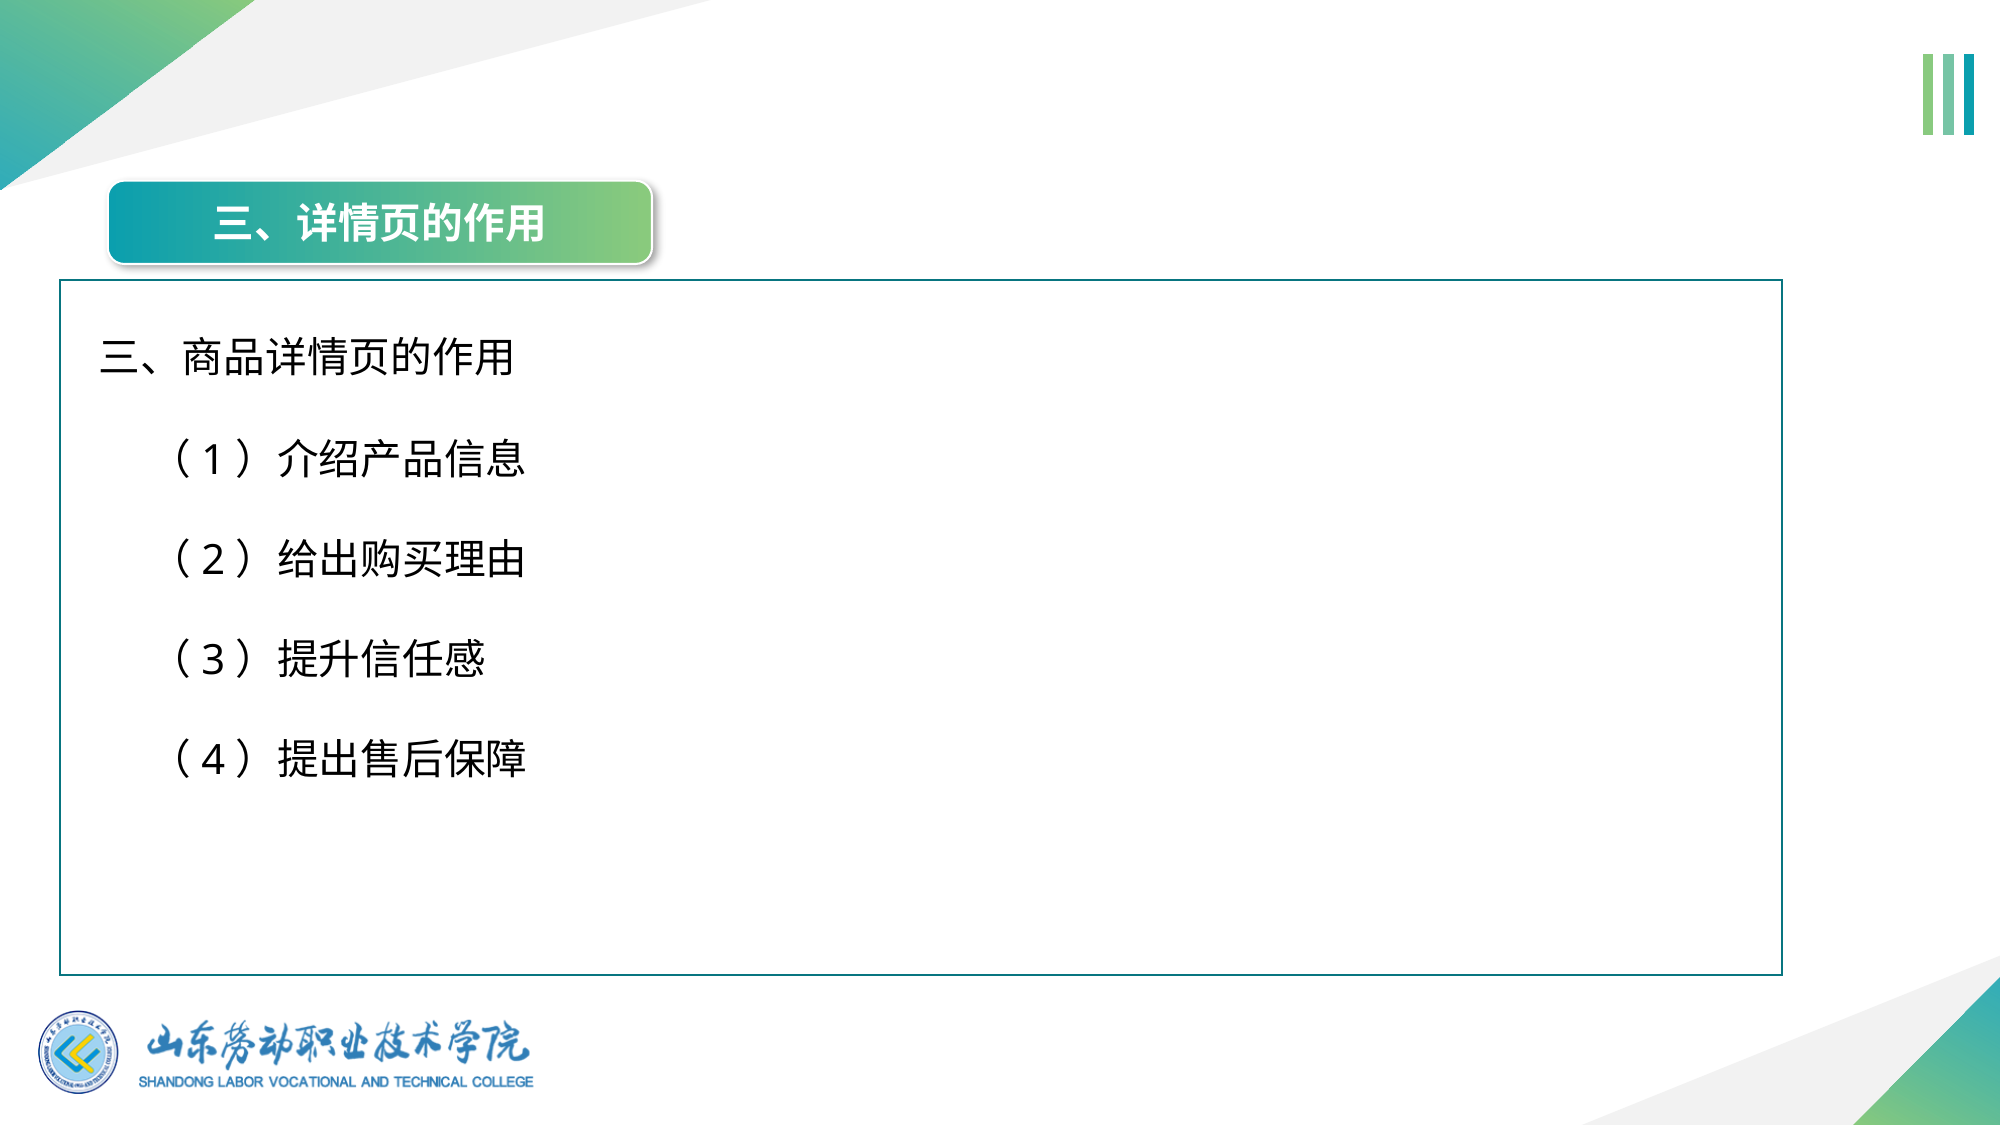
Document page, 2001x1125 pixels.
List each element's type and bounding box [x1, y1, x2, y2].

text_box [0, 0, 2000, 1125]
picture [38, 1010, 550, 1094]
text_box [107, 180, 653, 264]
text_box [1928, 54, 1969, 136]
